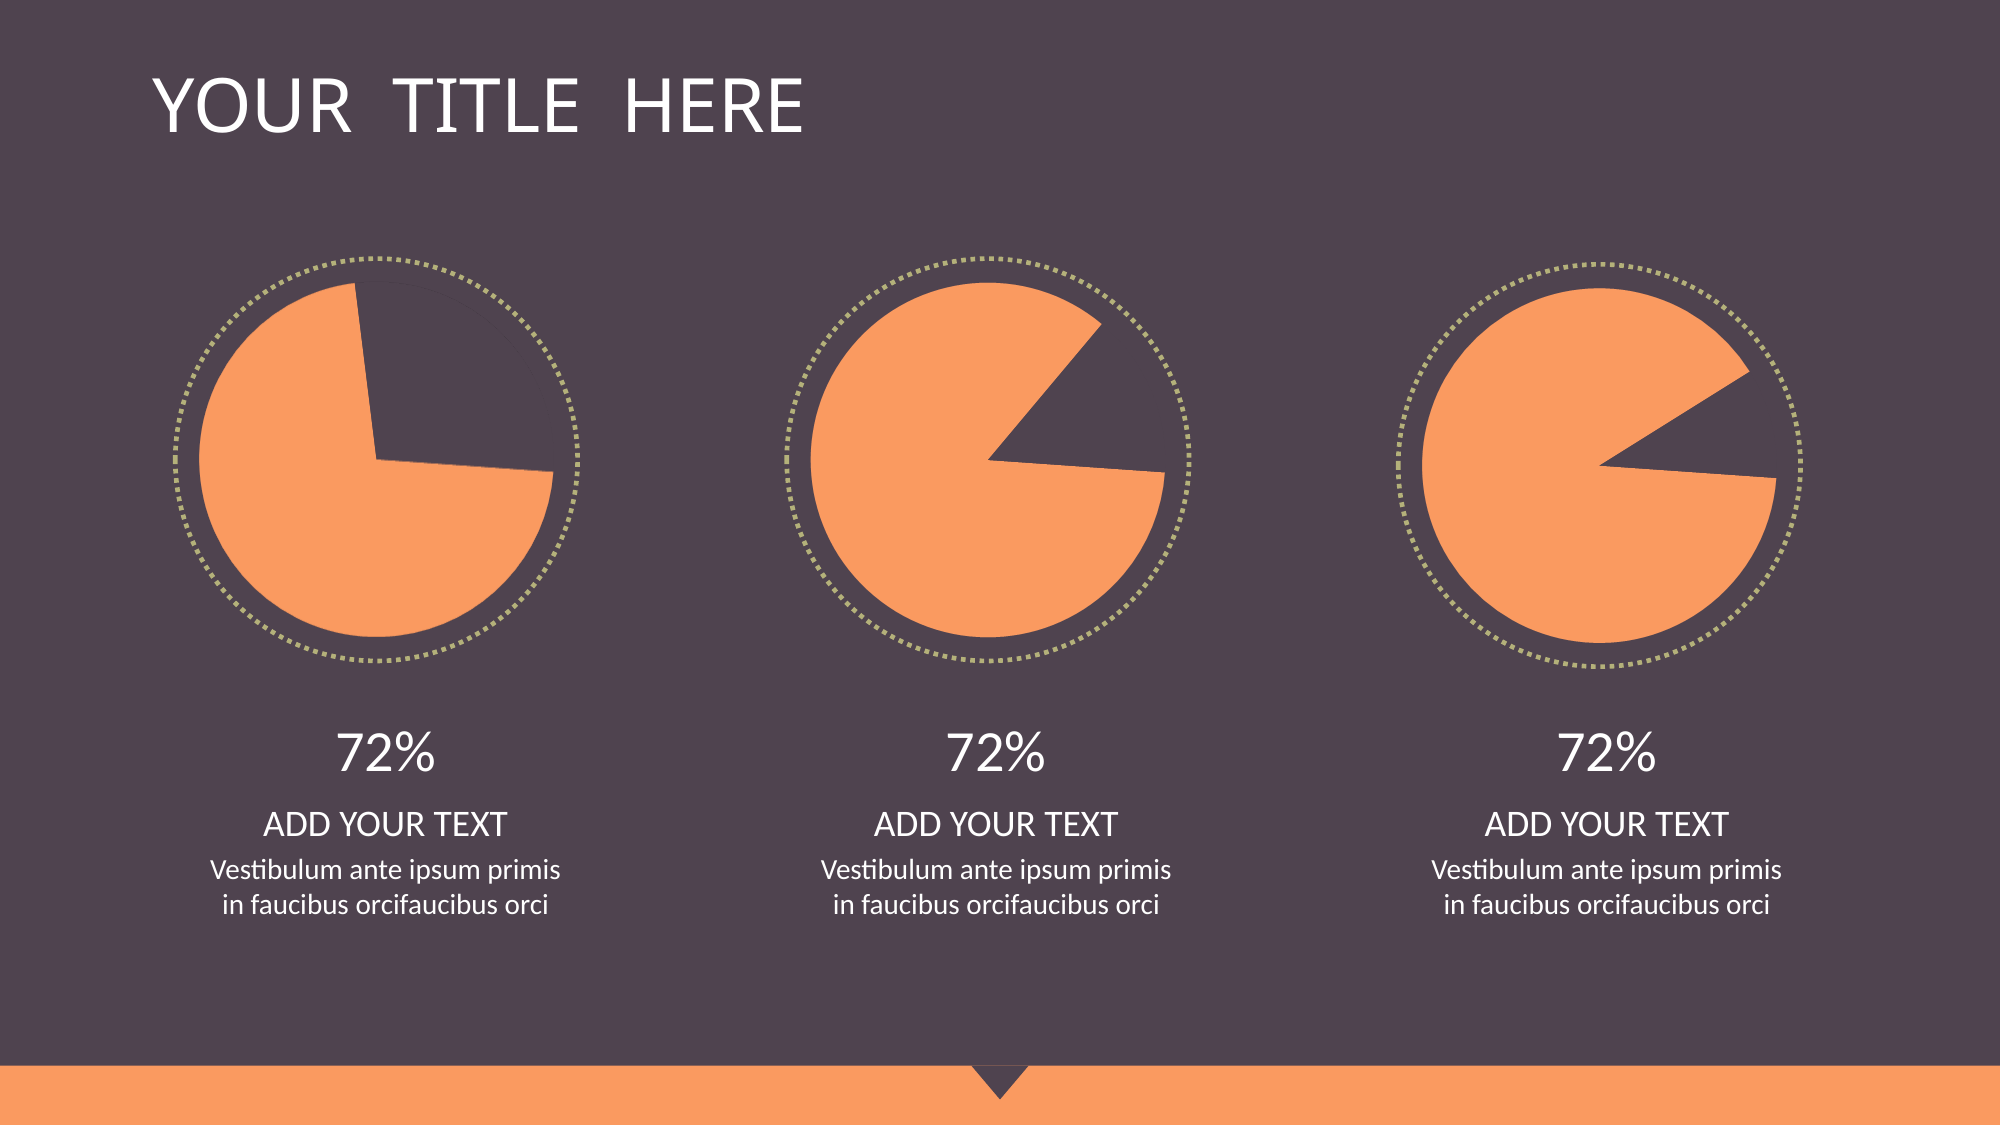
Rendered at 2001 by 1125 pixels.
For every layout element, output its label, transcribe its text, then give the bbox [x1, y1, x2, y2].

text_box ADD YOUR TEXT [844, 791, 1149, 842]
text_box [740, 251, 1236, 669]
text_box Vestibulum ante ipsum primis in faucibus orcifaucibus orci [193, 842, 578, 963]
text_box 72% [320, 705, 451, 791]
text_box Vestibulum ante ipsum primis in faucibus orcifaucibus orci [1415, 842, 1799, 963]
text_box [1351, 256, 1847, 674]
text_box 72% [1541, 705, 1673, 791]
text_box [129, 250, 624, 669]
text_box 72% [931, 705, 1062, 791]
text_box Vestibulum ante ipsum primis in faucibus orcifaucibus orci [804, 842, 1189, 963]
text_box ADD YOUR TEXT [233, 791, 538, 842]
text_box ADD YOUR TEXT [1454, 791, 1760, 842]
title Your Title Here [137, 59, 1863, 278]
